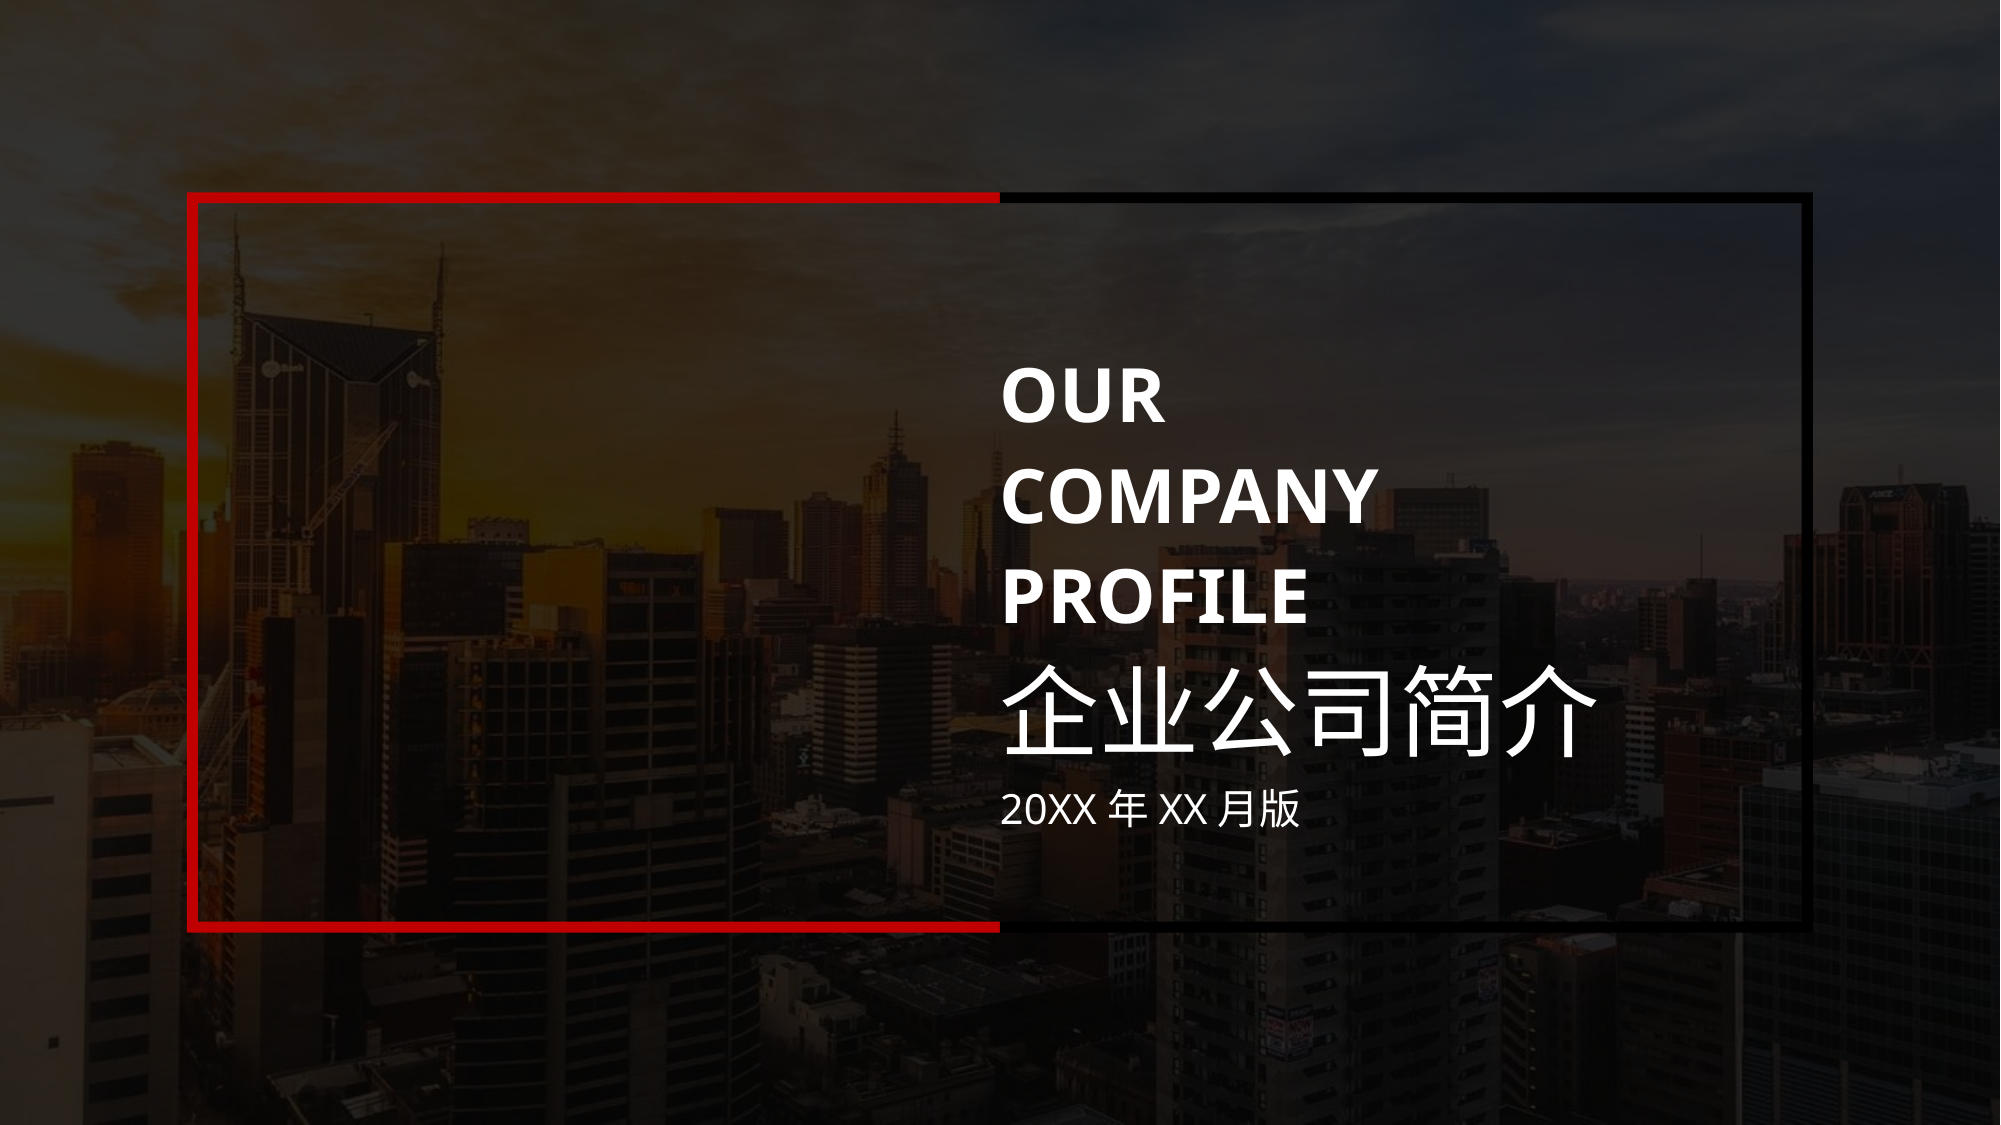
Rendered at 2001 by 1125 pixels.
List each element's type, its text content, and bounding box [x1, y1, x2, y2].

text_box OUR [999, 340, 1427, 446]
text_box PROFILE [999, 541, 1427, 647]
text_box COMPANY [999, 446, 1427, 541]
text_box [999, 191, 1814, 934]
text_box 企业公司简介 [999, 642, 1801, 775]
text_box [186, 191, 999, 934]
text_box 20XX年XX月版 [999, 775, 1804, 841]
picture [0, 0, 2000, 1125]
